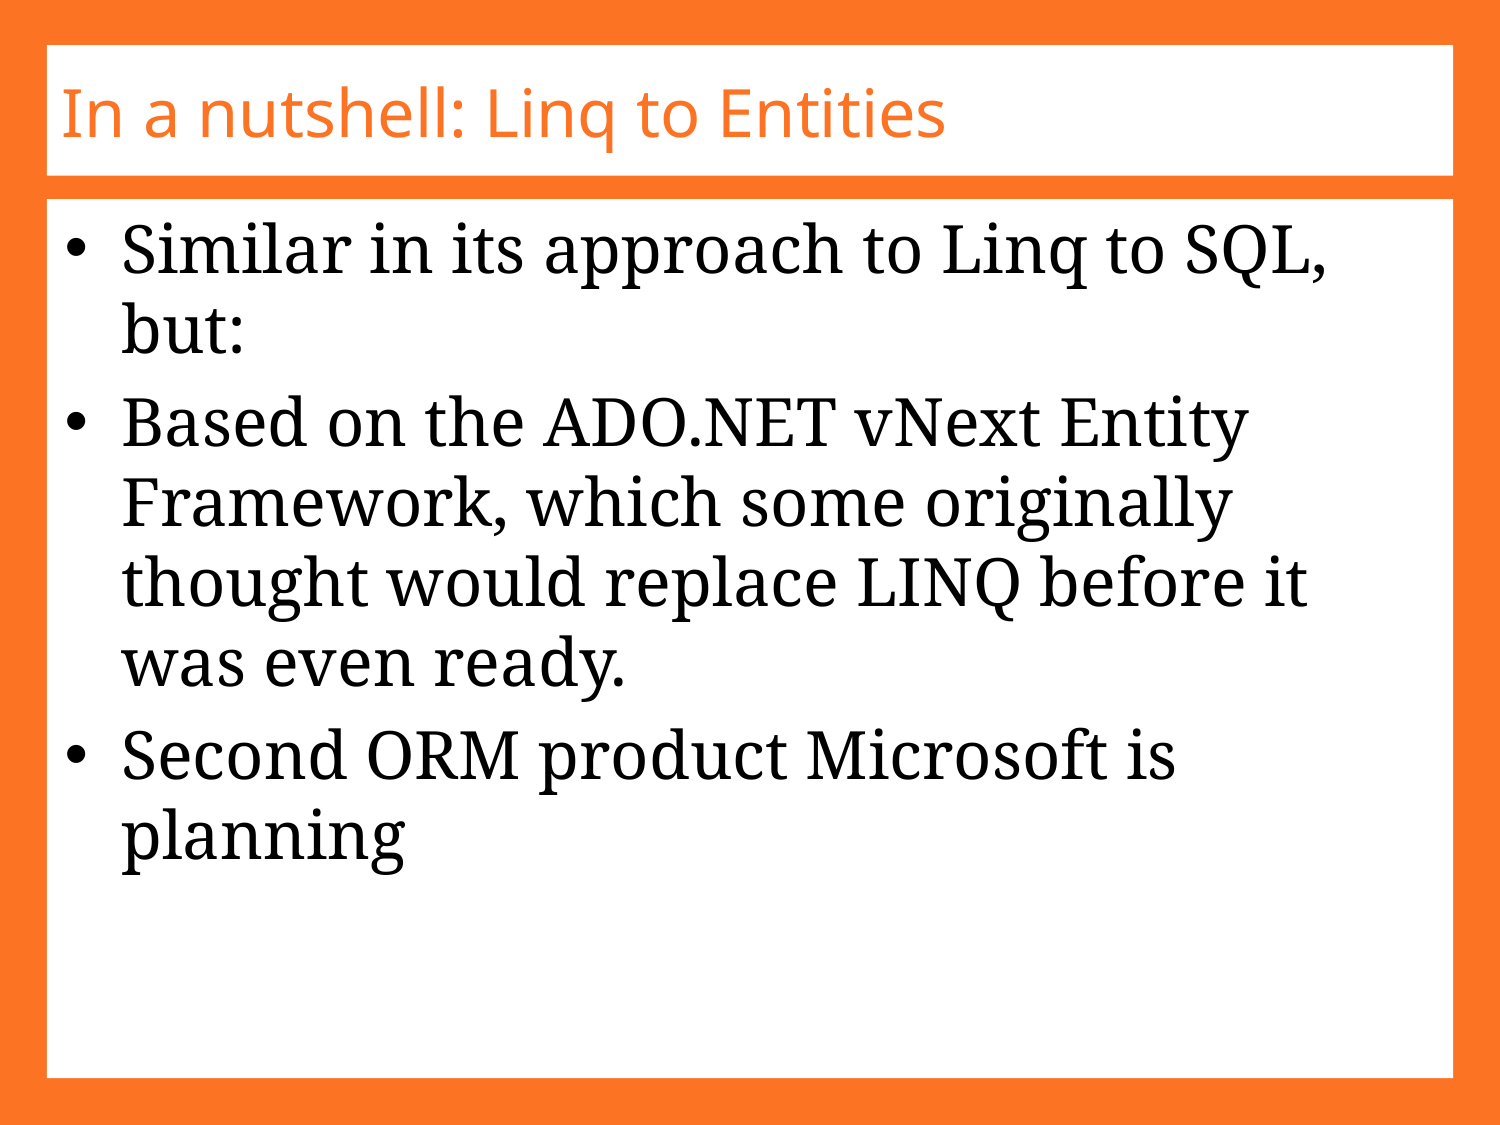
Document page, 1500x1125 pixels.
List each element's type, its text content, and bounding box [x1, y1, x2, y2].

title In a nutshell: Linq to Entities [46, 45, 1454, 176]
list Similar in its approach to Linq to SQL, but: Based on the ADO.NET vNext Entity Framework, which some originally thought would replace LINQ before it was even ready. Second ORM product Microsoft is planning [46, 199, 1454, 1079]
